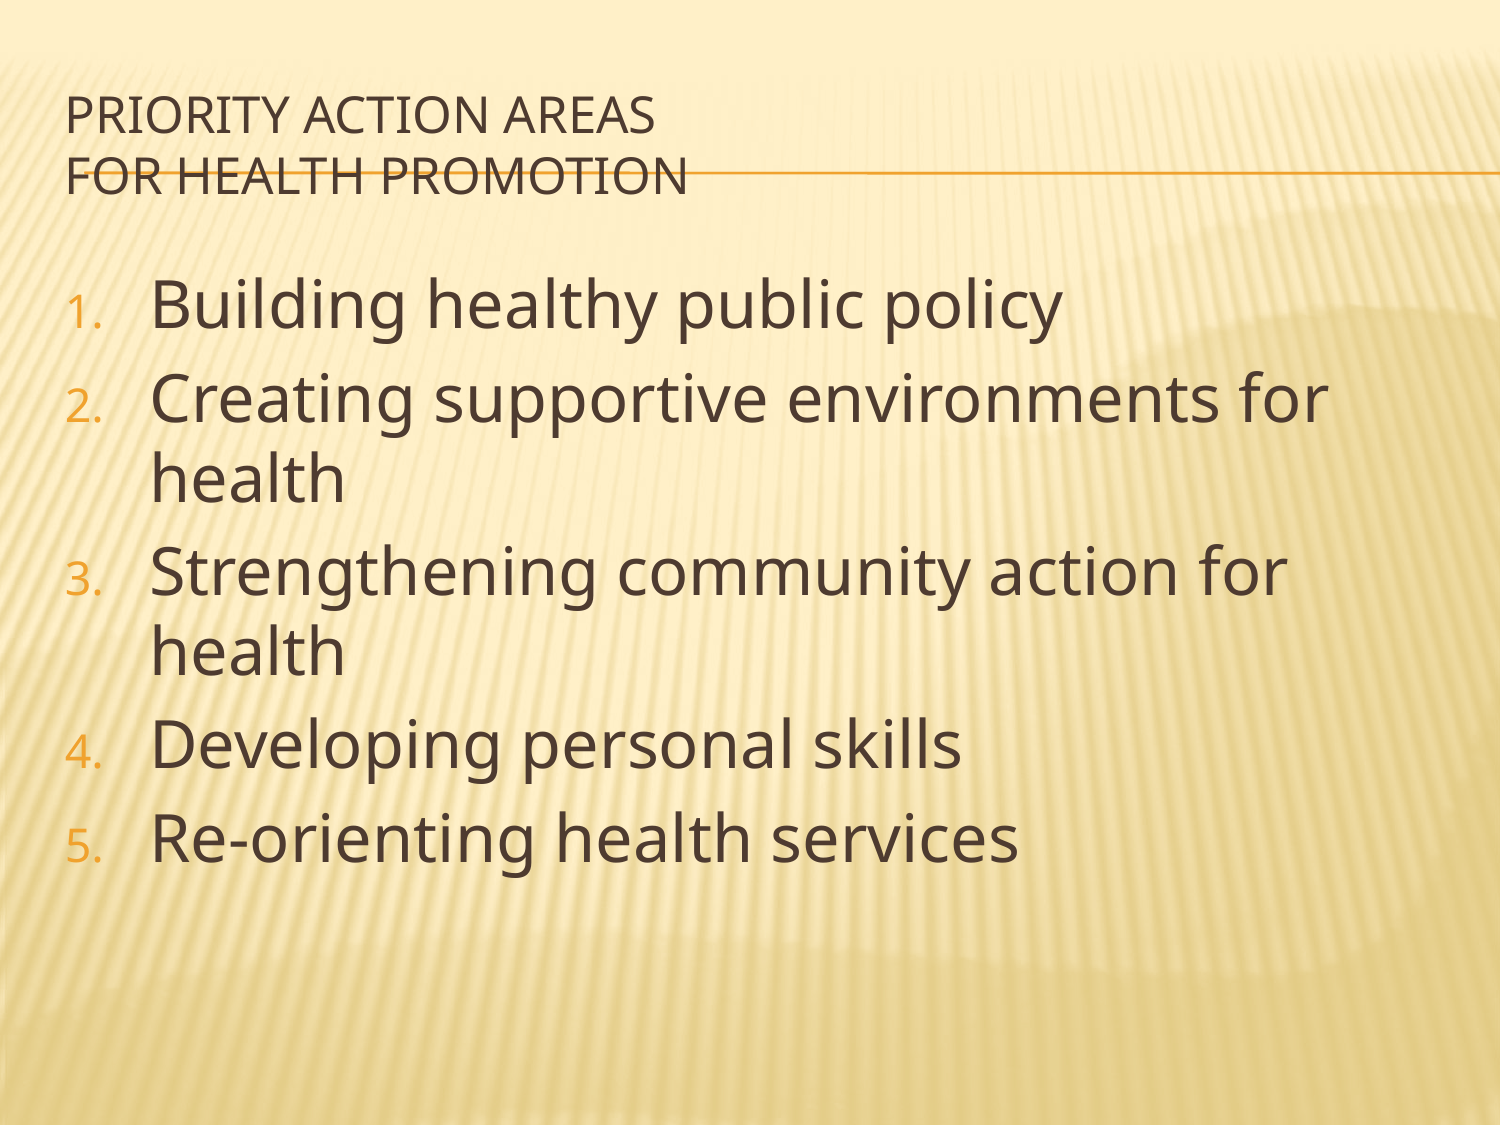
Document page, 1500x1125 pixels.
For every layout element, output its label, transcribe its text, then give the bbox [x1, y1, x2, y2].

title Priority Action areas for Health Promotion [50, 75, 1475, 213]
list Building healthy public policy Creating supportive environments for health Strengthening community action for health Developing personal skills Re-orienting health services [50, 254, 1475, 998]
